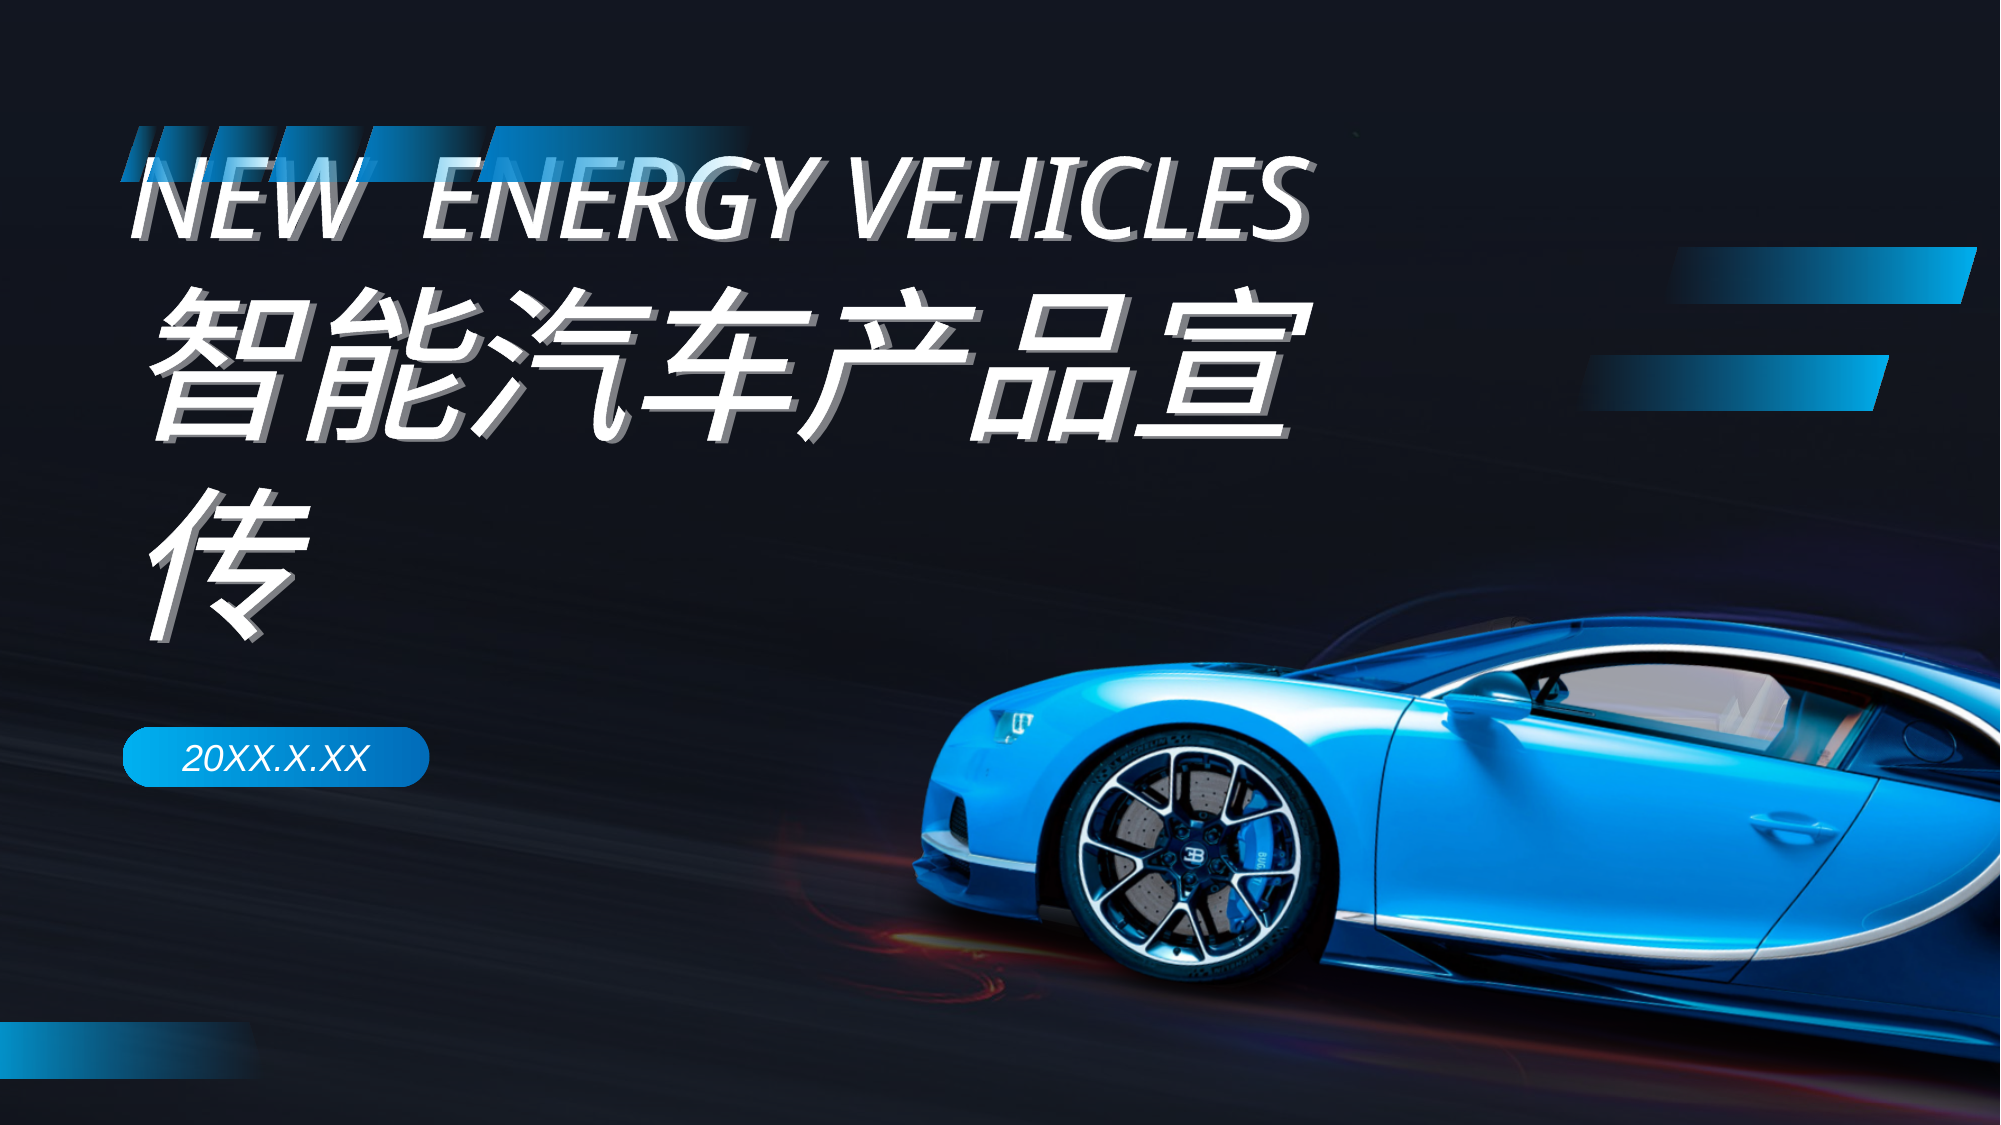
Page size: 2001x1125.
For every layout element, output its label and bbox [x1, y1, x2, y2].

picture [0, 0, 2000, 1125]
text_box [120, 126, 754, 182]
